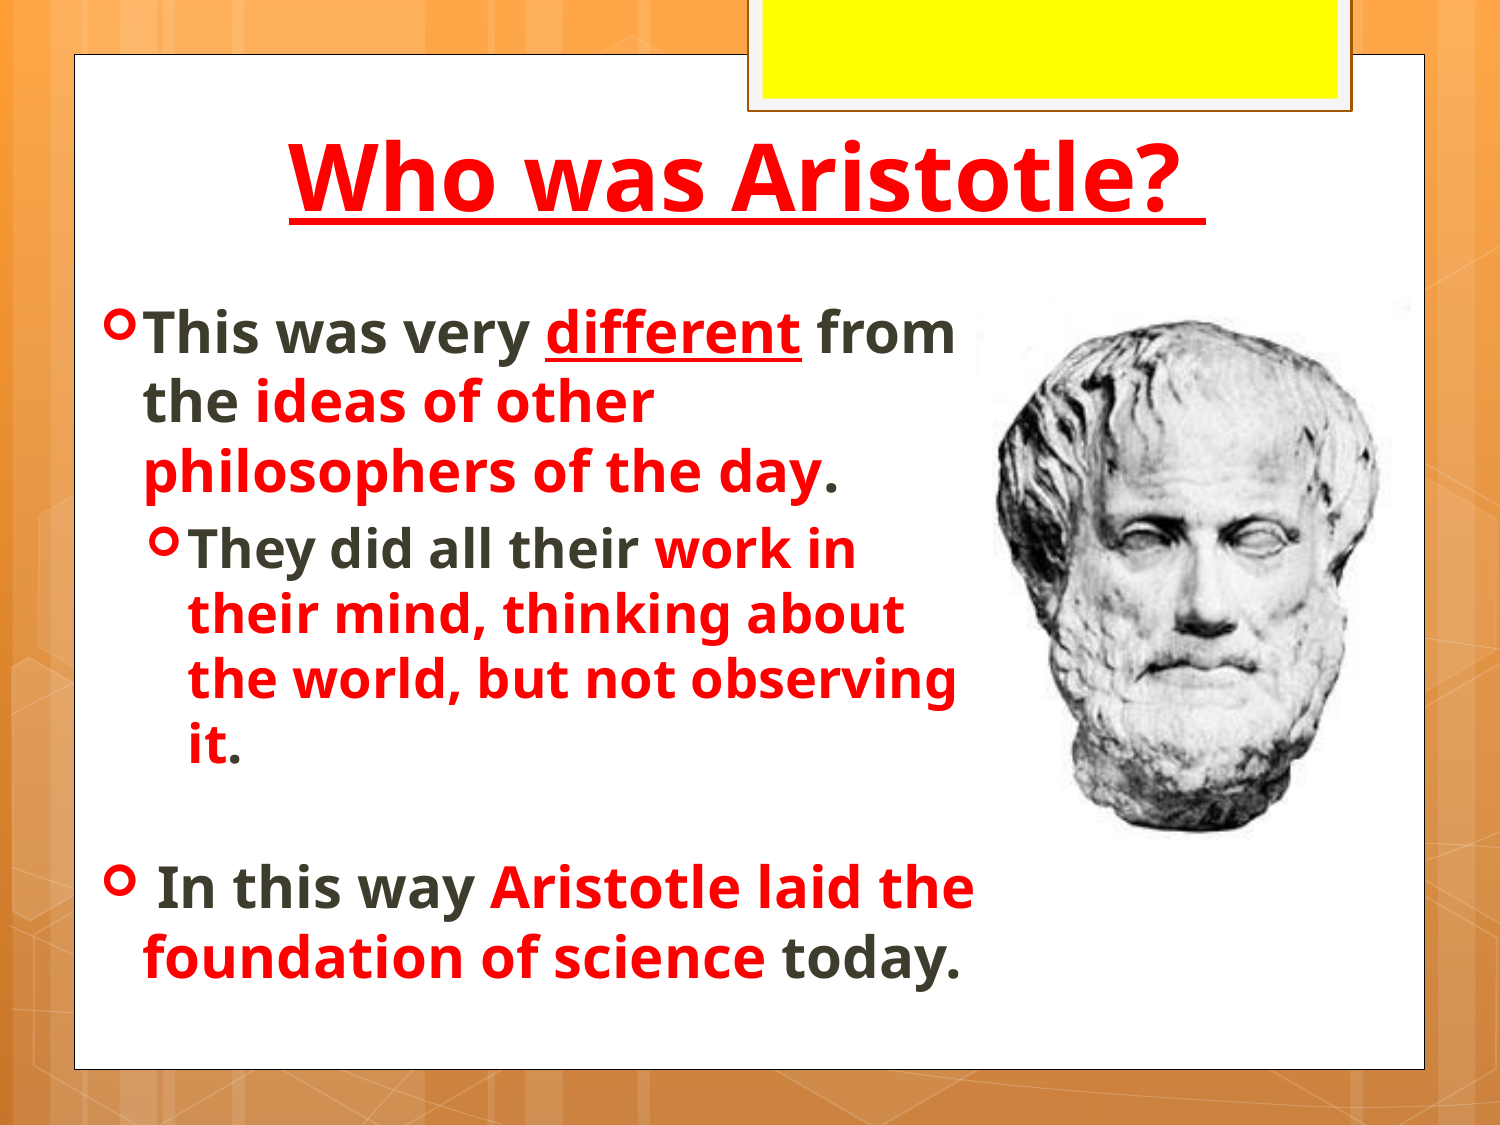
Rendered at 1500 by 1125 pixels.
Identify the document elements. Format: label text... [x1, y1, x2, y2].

title Who was Aristotle? [171, 50, 1324, 238]
list This was very different from the ideas of other philosophers of the day. They did all their work in their mind, thinking about the world, but not observing it. In this way Aristotle laid the foundation of science today. [75, 287, 1000, 1075]
picture [974, 299, 1413, 845]
